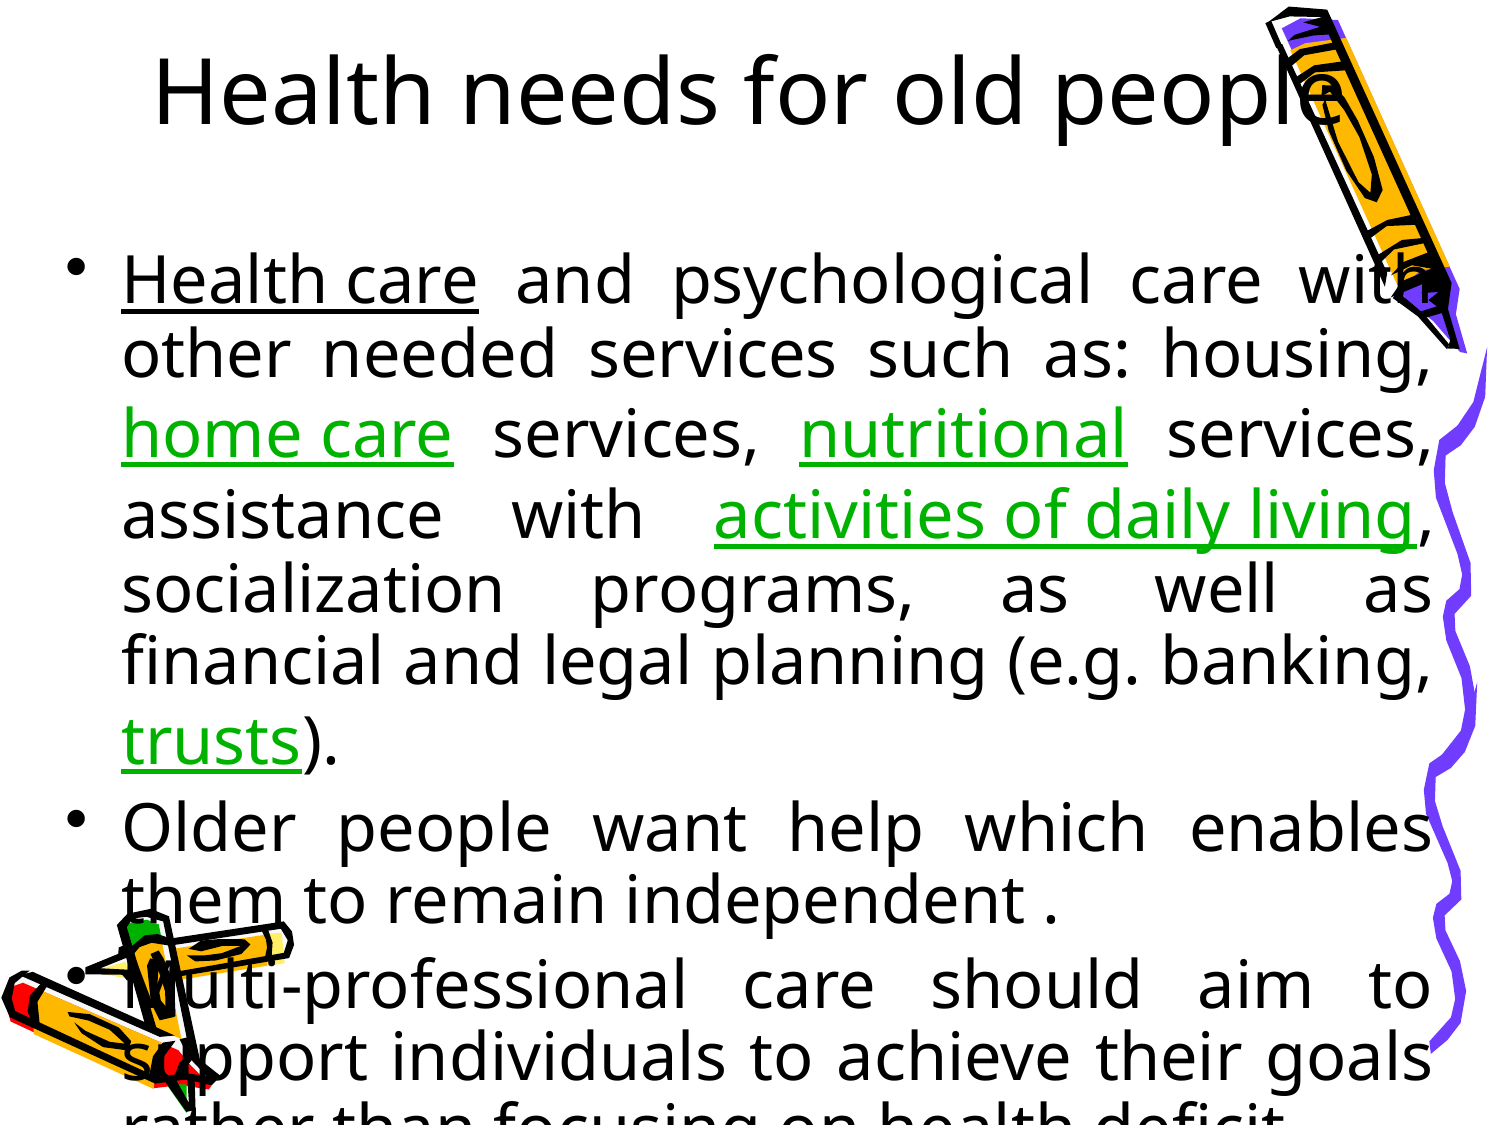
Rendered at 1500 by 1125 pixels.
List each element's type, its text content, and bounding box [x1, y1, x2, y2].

list Health care and psychological care with other needed services such as: housing, home care services, nutritional services, assistance with activities of daily living, socialization programs, as well as financial and legal planning (e.g. banking, trusts). Older people want help which enables them to remain independent . Multi-professional care should aim to support individuals to achieve their goals rather than focusing on health deficit. [49, 137, 1451, 1088]
title Health needs for old people [74, 37, 1426, 137]
